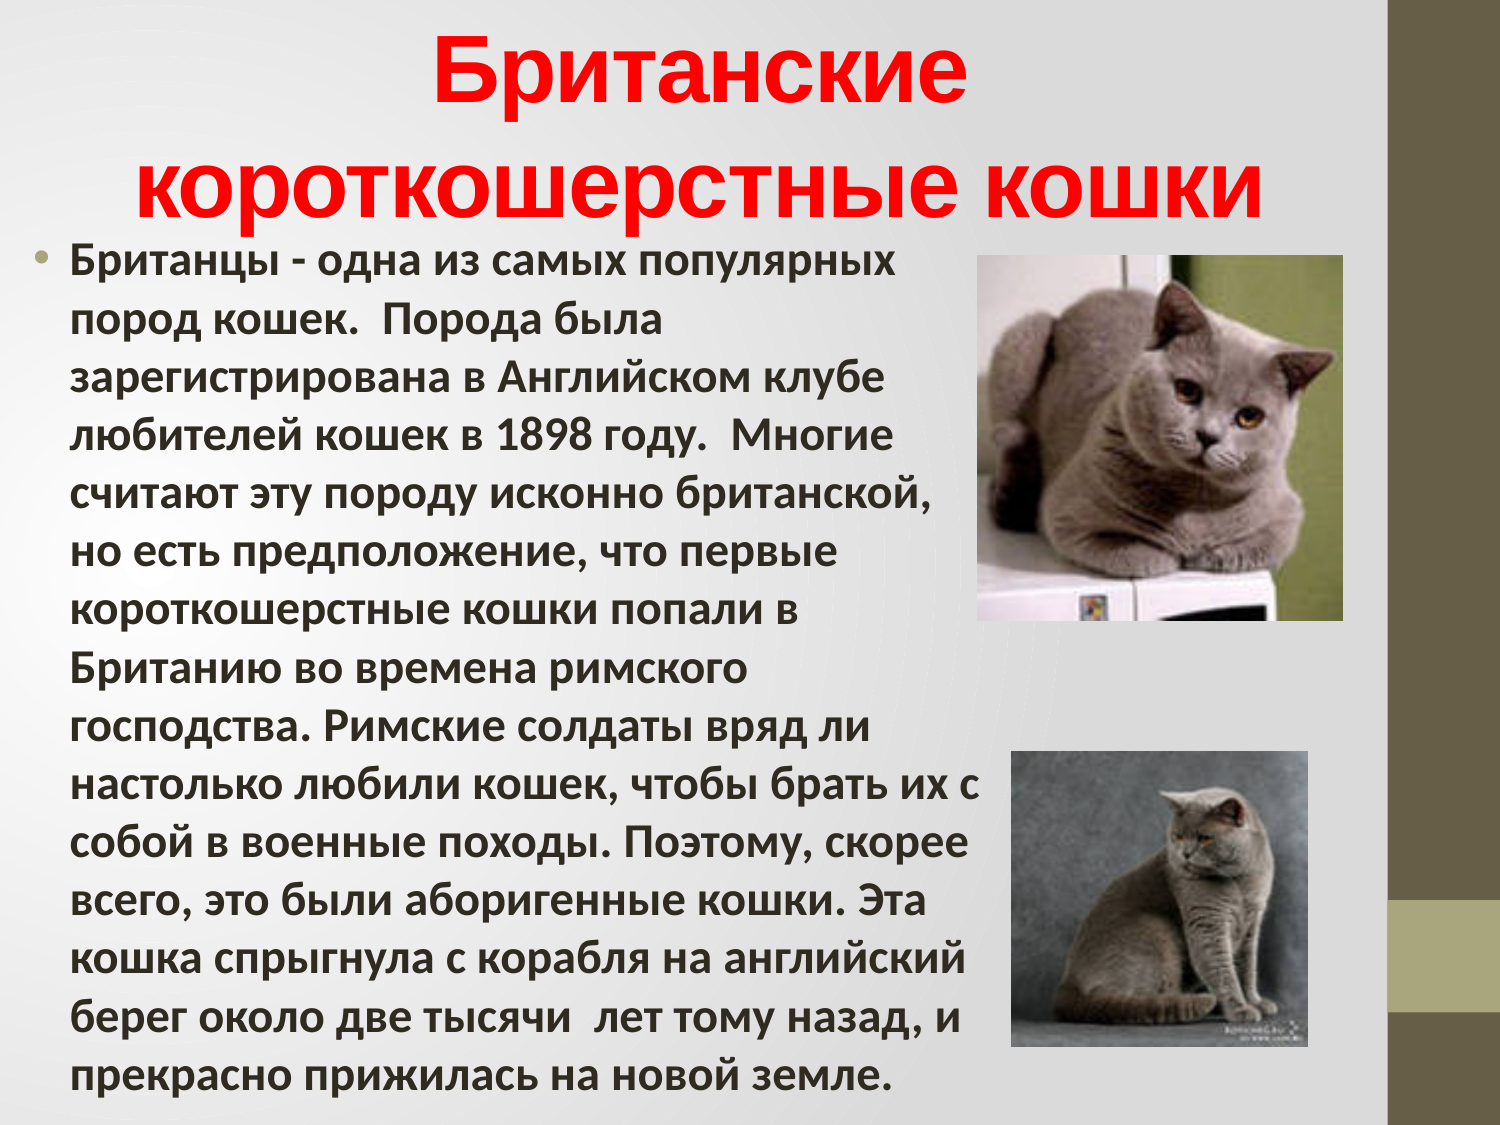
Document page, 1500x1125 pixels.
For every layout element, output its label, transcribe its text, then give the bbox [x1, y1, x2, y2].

title Британские короткошерстные кошки [0, 46, 1400, 197]
list Британцы - одна из самых популярных пород кошек. Порода была зарегистрирована в Английском клубе любителей кошек в 1898 году. Многие считают эту породу исконно британской, но есть предположение, что первые короткошерстные кошки попали в Британию во времена римского господства. Римские солдаты вряд ли настолько любили кошек, чтобы брать их с собой в военные походы. Поэтому, скорее всего, это были аборигенные кошки. Эта кошка спрыгнула с корабля на английский берег около две тысячи лет тому назад, и прекрасно прижилась на новой земле. [0, 219, 1010, 1125]
picture [1011, 750, 1308, 1048]
picture [976, 254, 1343, 621]
